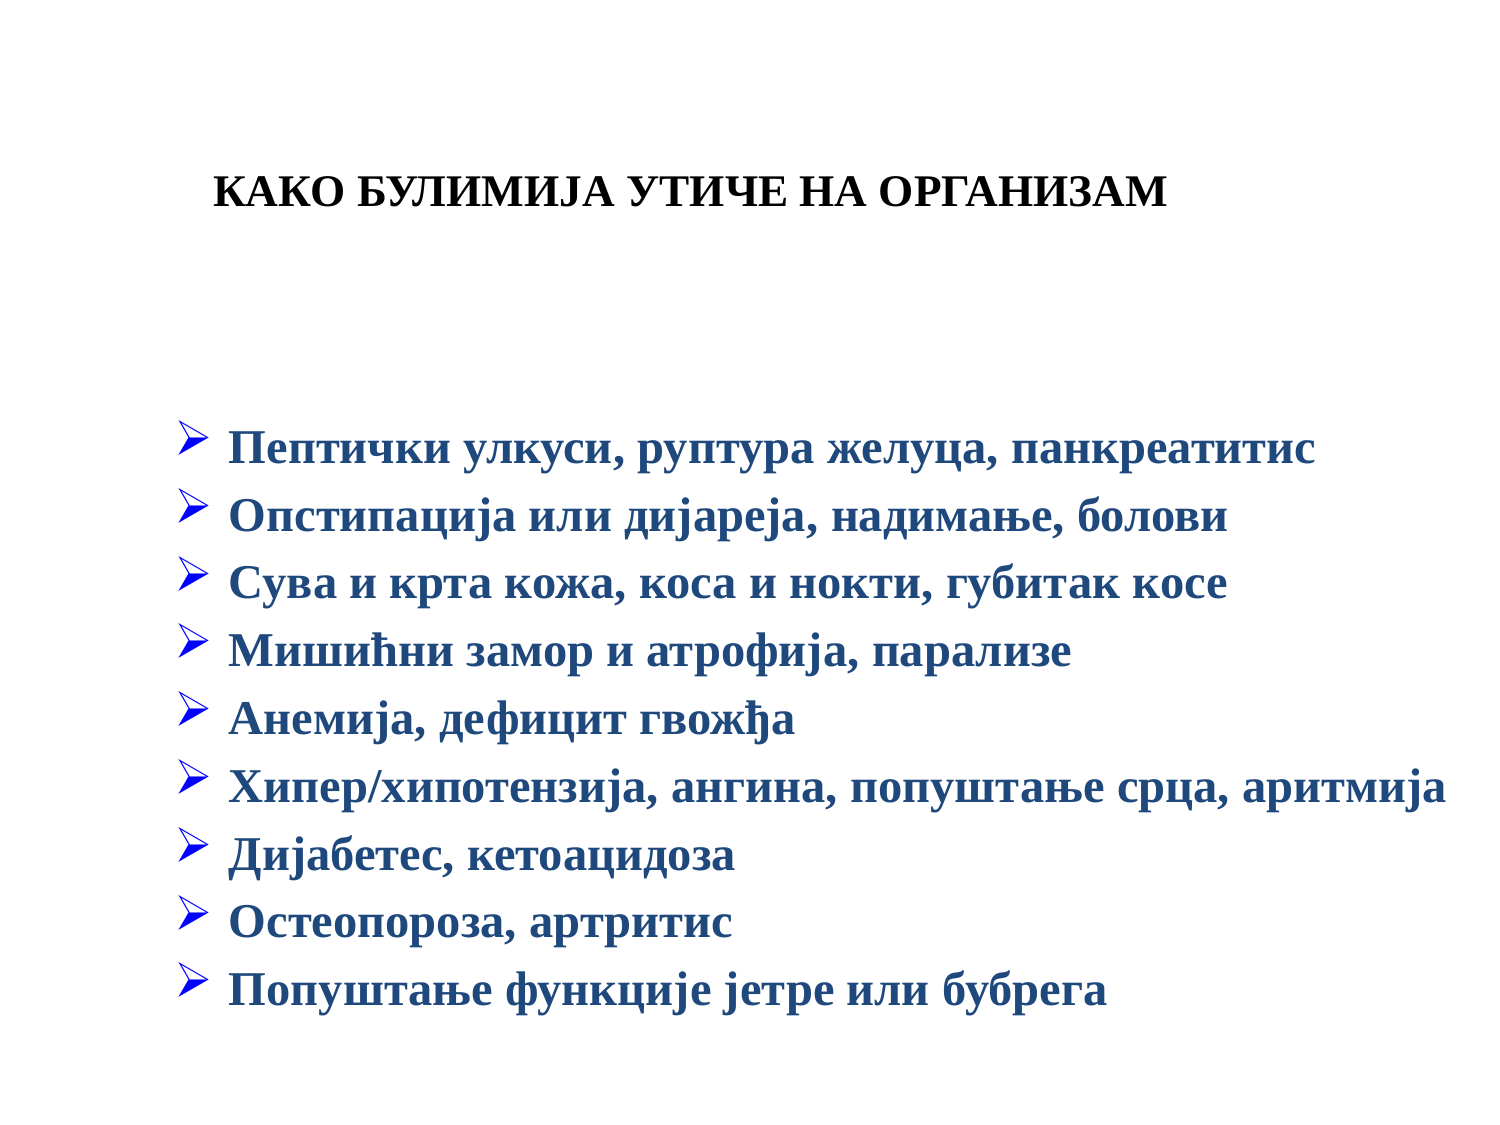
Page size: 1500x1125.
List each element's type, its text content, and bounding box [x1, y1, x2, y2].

title КАКО БУЛИМИЈА УТИЧЕ НА ОРГАНИЗАМ [194, 137, 1187, 240]
list Пептички улкуси, руптура желуца, панкреатитис Опстипација или дијареја, надимање, болови Сува и крта кожа, коса и нокти, губитак косе Мишићни замор и атрофија, парализе Анемија, дефицит гвожђа Хипер/хипотензија, ангина, попуштање срца, аритмија Дијабетес, кетоацидоза Остеопороза, артритис Попуштање функције јетре или бубрега [159, 407, 1470, 1083]
